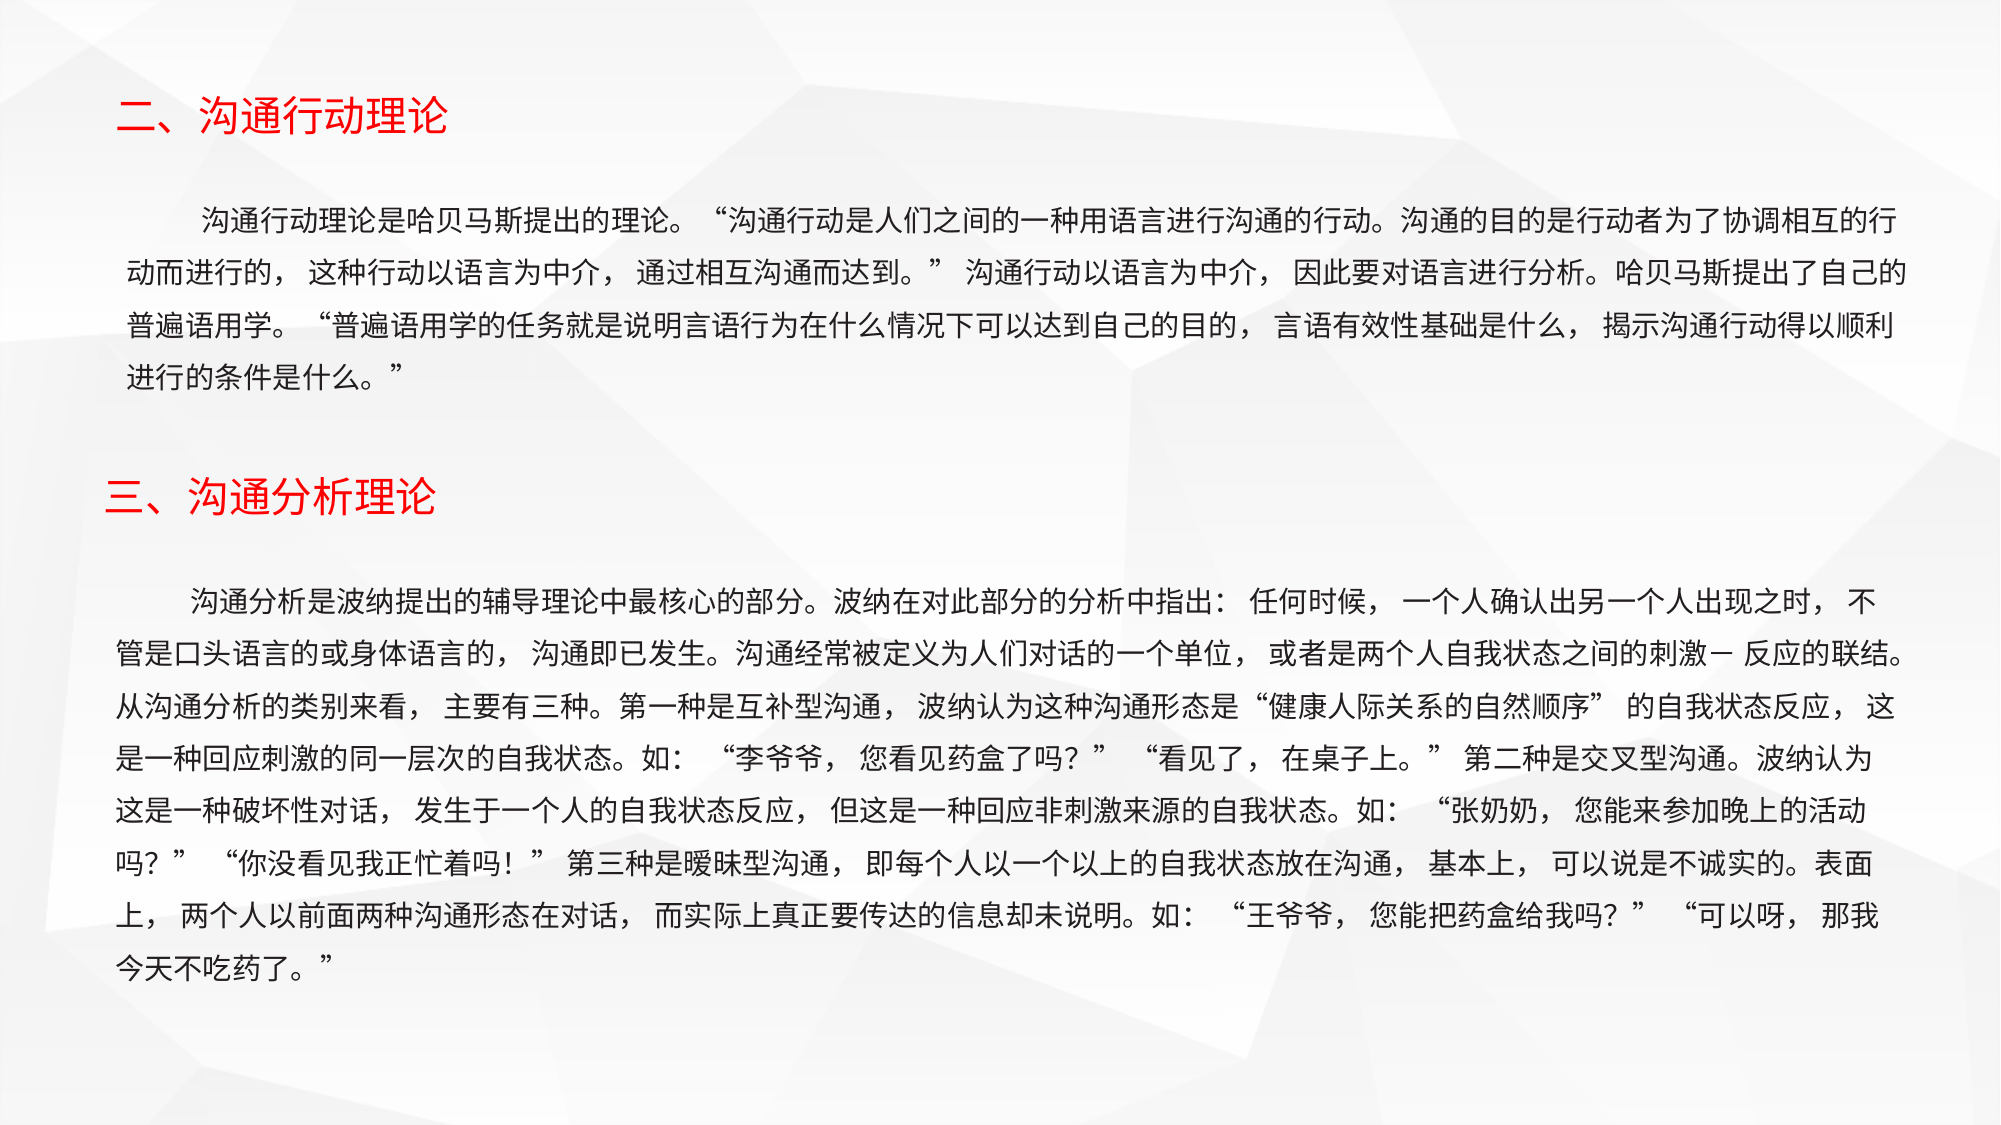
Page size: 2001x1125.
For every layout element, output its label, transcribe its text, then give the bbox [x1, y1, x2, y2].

text_box 二、沟通行动理论 [100, 82, 1188, 148]
text_box 三、沟通分析理论 [89, 463, 1177, 529]
text_box 沟通行动理论是哈贝马斯提出的理论。“沟通行动是人们之间的一种用语言进行沟通的行动。沟通的目的是行动者为了协调相互的行动而进行的， 这种行动以语言为中介， 通过相互沟通而达到。” 沟通行动以语言为中介， 因此要对语言进行分析。哈贝马斯提出了自己的普遍语用学。“普遍语用学的任务就是说明言语行为在什么情况下可以达到自己的目的， 言语有效性基础是什么， 揭示沟通行动得以顺利进行的条件是什么。” [111, 177, 1926, 402]
picture [0, 0, 2000, 1125]
text_box 沟通分析是波纳提出的辅导理论中最核心的部分。波纳在对此部分的分析中指出： 任何时候， 一个人确认出另一个人出现之时， 不管是口头语言的或身体语言的， 沟通即已发生。沟通经常被定义为人们对话的一个单位， 或者是两个人自我状态之间的刺激－ 反应的联结。从沟通分析的类别来看， 主要有三种。第一种是互补型沟通， 波纳认为这种沟通形态是“健康人际关系的自然顺序” 的自我状态反应， 这是一种回应刺激的同一层次的自我状态。如： “李爷爷， 您看见药盒了吗？” “看见了， 在桌子上。” 第二种是交叉型沟通。波纳认为这是一种破坏性对话， 发生于一个人的自我状态反应， 但这是一种回应非刺激来源的自我状态。如： “张奶奶， 您能来参加晚上的活动吗？” “你没看见我正忙着吗！” 第三种是暧昧型沟通， 即每个人以一个以上的自我状态放在沟通， 基本上， 可以说是不诚实的。表面上， 两个人以前面两种沟通形态在对话， 而实际上真正要传达的信息却未说明。如： “王爷爷， 您能把药盒给我吗？” “可以呀， 那我今天不吃药了。” [100, 558, 1914, 993]
